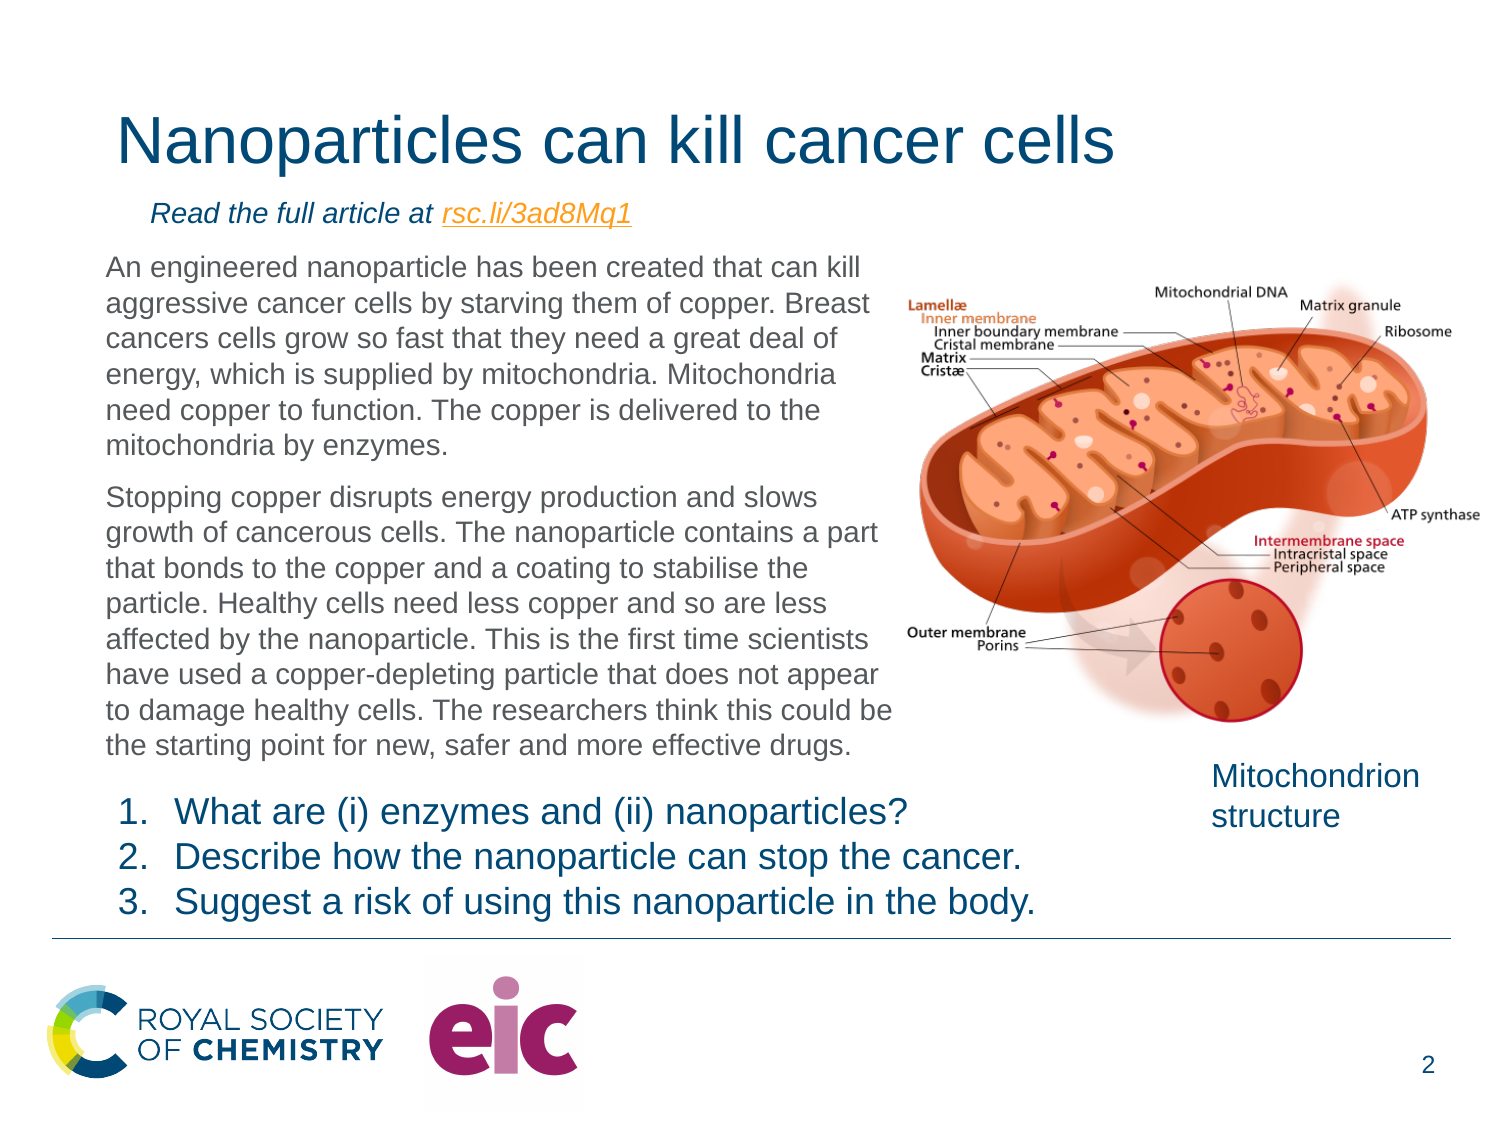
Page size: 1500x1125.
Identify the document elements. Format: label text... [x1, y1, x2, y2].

text_box An engineered nanoparticle has been created that can kill aggressive cancer cells by starving them of copper. Breast cancers cells grow so fast that they need a great deal of energy, which is supplied by mitochondria. Mitochondria need copper to function. The copper is delivered to the mitochondria by enzymes. Stopping copper disrupts energy production and slows growth of cancerous cells. The nanoparticle contains a part that bonds to the copper and a coating to stabilise the particle. Healthy cells need less copper and so are less affected by the nanoparticle. This is the first time scientists have used a copper-depleting particle that does not appear to damage healthy cells. The researchers think this could be the starting point for new, safer and more effective drugs. [90, 240, 909, 800]
title Nanoparticles can kill cancer cells [101, 33, 1396, 251]
text_box What are (i) enzymes and (ii) nanoparticles? Describe how the nanoparticle can stop the cancer. Suggest a risk of using this nanoparticle in the body. [103, 779, 1476, 930]
slide_number 2 [1113, 1033, 1451, 1094]
text_box Read the full article at rsc.li/3ad8Mq1 [135, 187, 1282, 237]
picture [849, 271, 1500, 729]
picture [0, 938, 583, 1125]
text_box Mitochondrion structure [1196, 746, 1451, 842]
